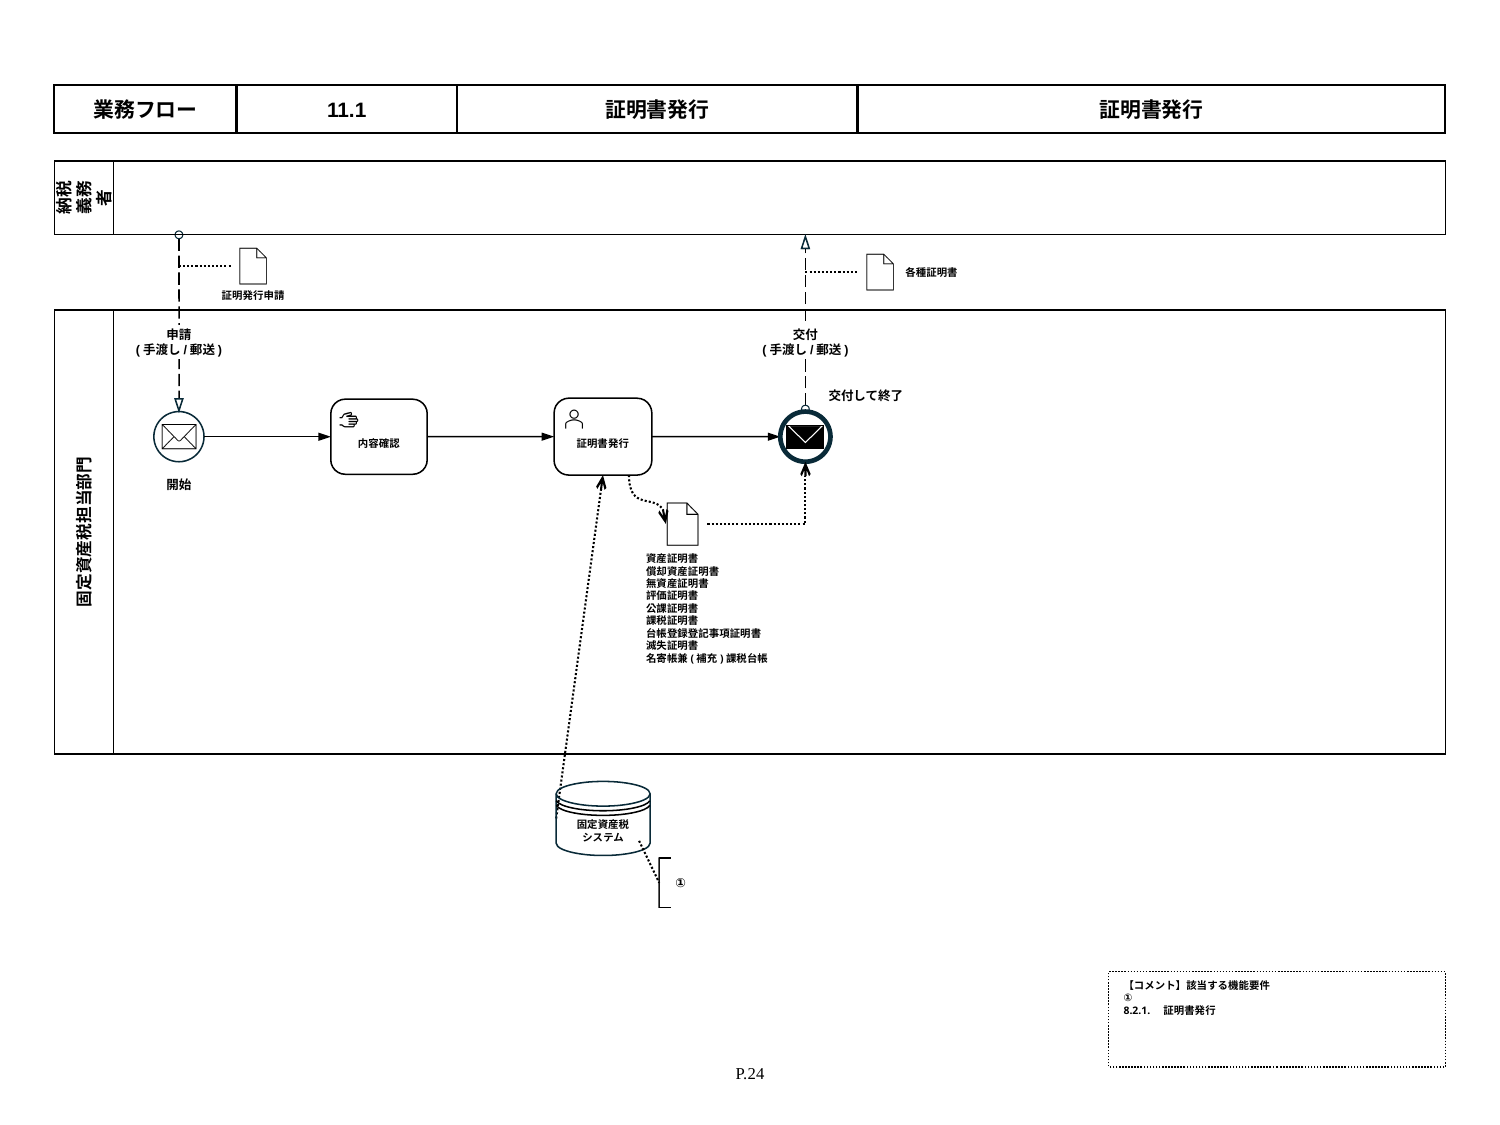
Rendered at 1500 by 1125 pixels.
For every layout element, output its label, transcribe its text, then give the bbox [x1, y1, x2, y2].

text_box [706, 461, 806, 525]
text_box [330, 398, 428, 475]
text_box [716, 320, 895, 330]
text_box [53, 309, 1447, 755]
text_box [171, 243, 335, 319]
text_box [53, 84, 1447, 134]
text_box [153, 411, 205, 463]
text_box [53, 160, 1447, 236]
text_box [638, 840, 764, 908]
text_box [628, 474, 734, 592]
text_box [553, 397, 653, 476]
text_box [779, 411, 831, 463]
slide_number P.24 [581, 1042, 919, 1103]
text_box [804, 248, 1054, 296]
text_box 【コメント】該当する機能要件 ① 8.2.1. 証明書発行 [1107, 970, 1447, 1068]
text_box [555, 780, 651, 857]
